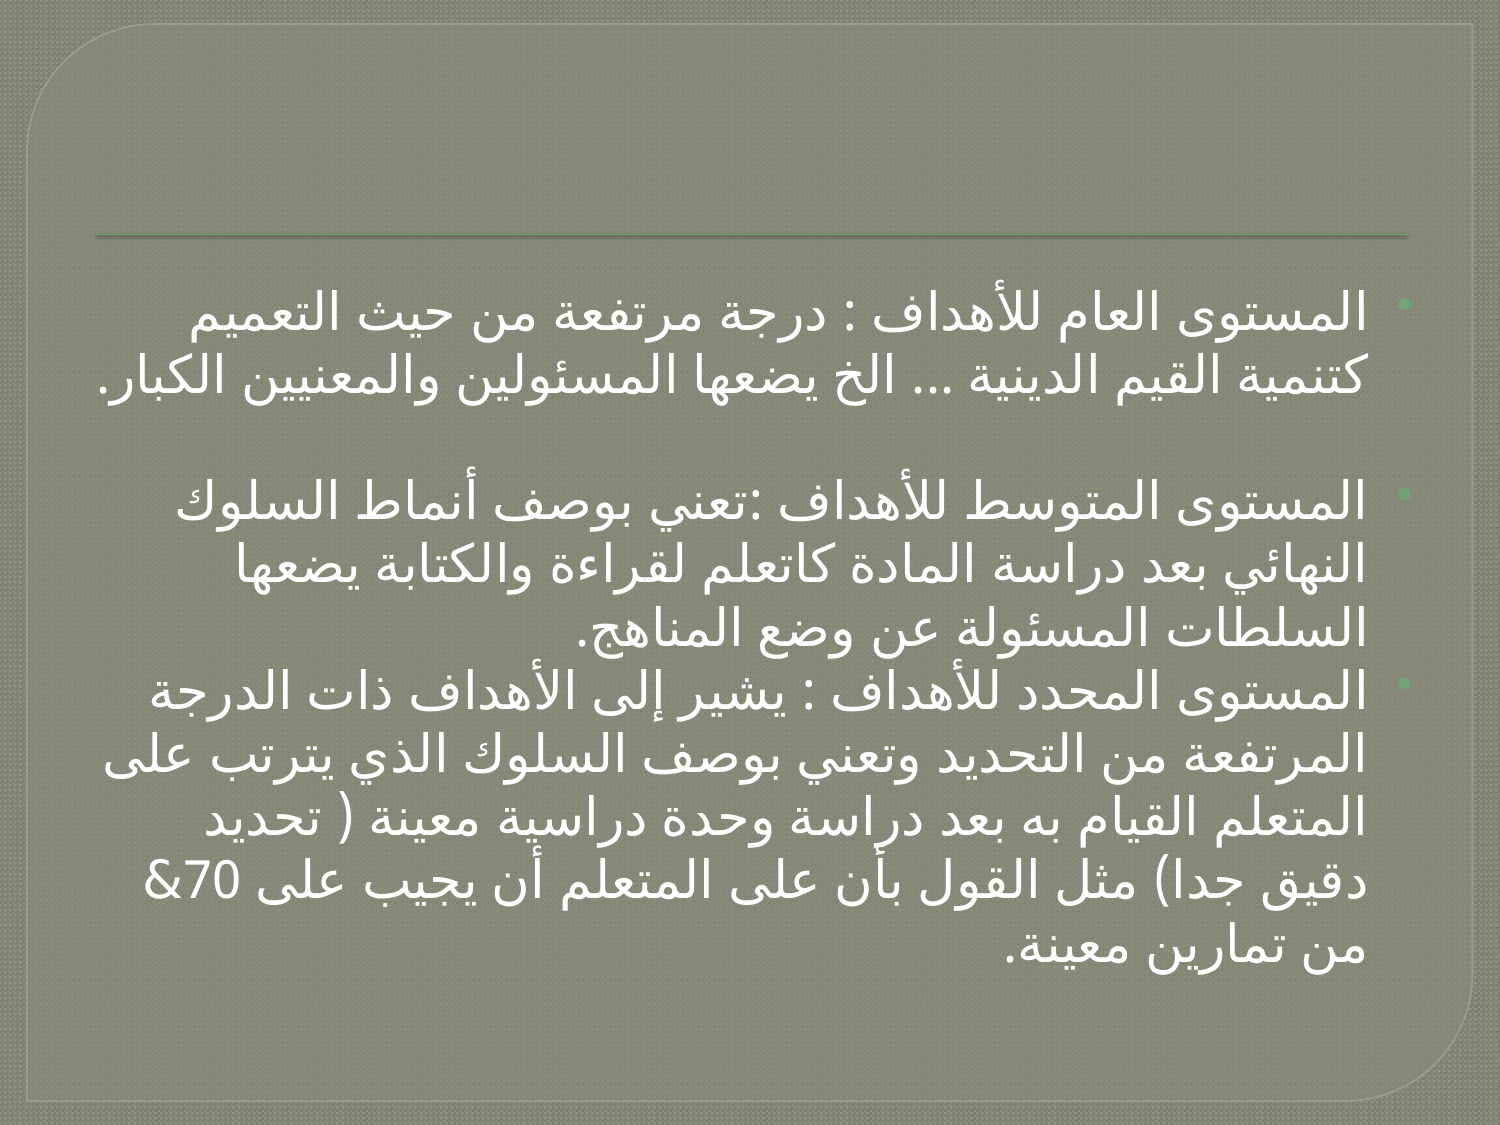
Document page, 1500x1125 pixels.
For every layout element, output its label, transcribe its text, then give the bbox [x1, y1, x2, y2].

list المستوى العام للأهداف : درجة مرتفعة من حيث التعميم كتنمية القيم الدينية ... الخ يضعها المسئولين والمعنيين الكبار. المستوى المتوسط للأهداف :تعني بوصف أنماط السلوك النهائي بعد دراسة المادة كاتعلم لقراءة والكتابة يضعها السلطات المسئولة عن وضع المناهج. المستوى المحدد للأهداف : يشير إلى الأهداف ذات الدرجة المرتفعة من التحديد وتعني بوصف السلوك الذي يترتب على المتعلم القيام به بعد دراسة وحدة دراسية معينة ( تحديد دقيق جدا) مثل القول بأن على المتعلم أن يجيب على 70& من تمارين معينة. [75, 270, 1425, 1013]
